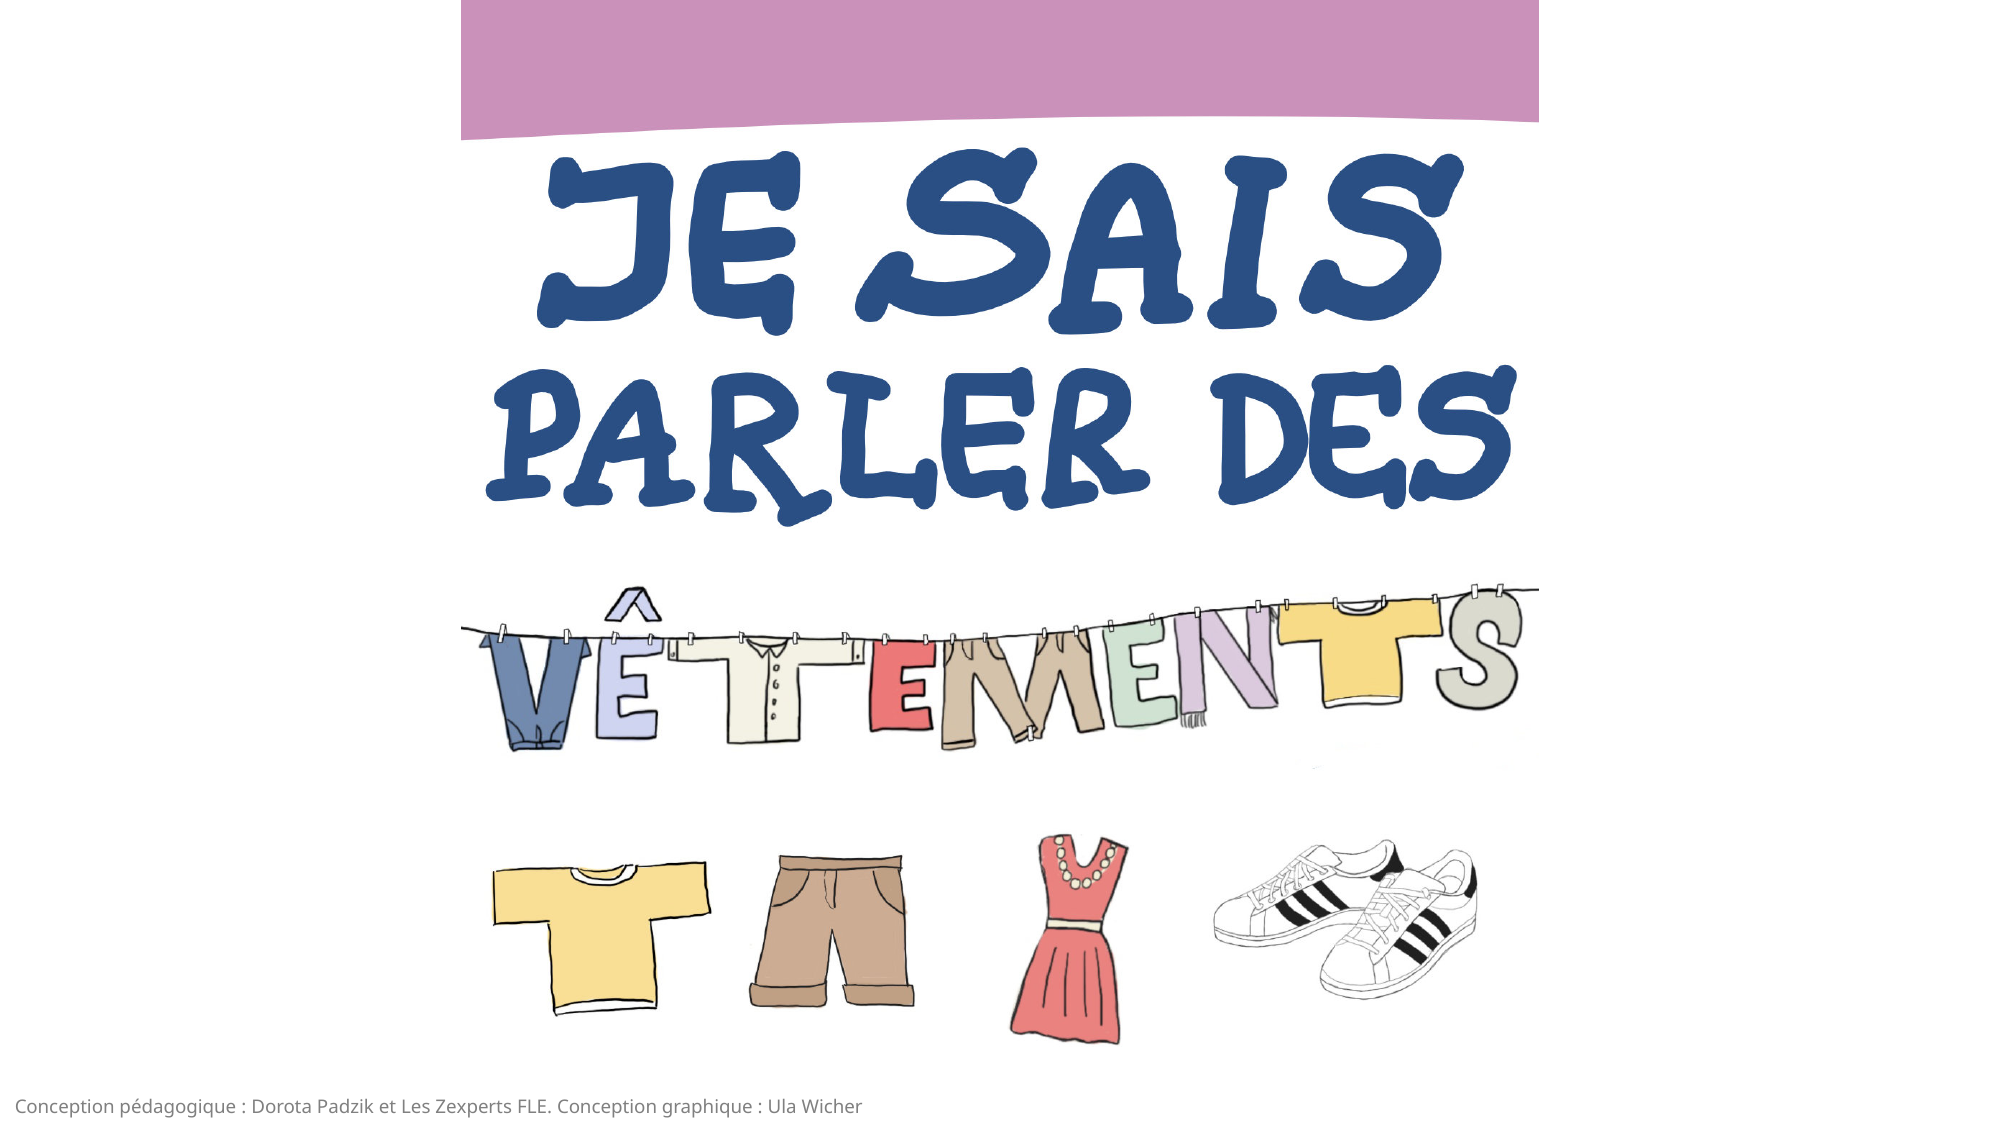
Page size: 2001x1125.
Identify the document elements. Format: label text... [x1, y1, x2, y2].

picture [461, 0, 1539, 1078]
text_box Conception pédagogique : Dorota Padzik et Les Zexperts FLE. Conception graphique : Ula Wicher [0, 1087, 1000, 1125]
